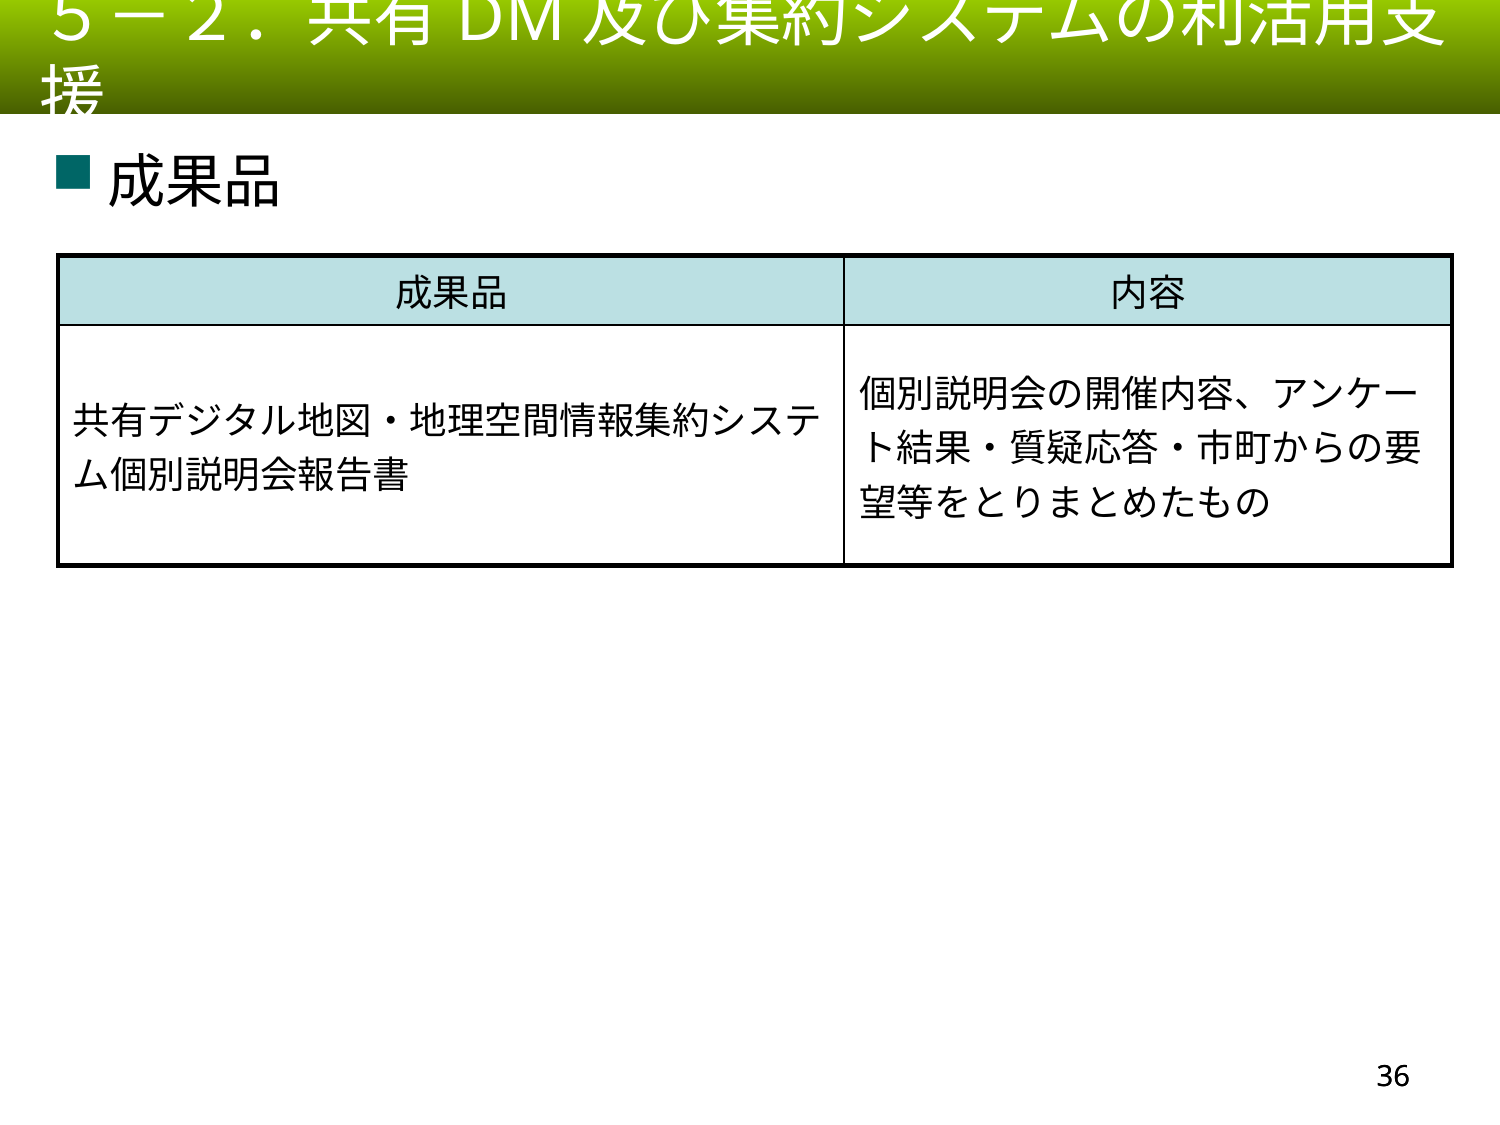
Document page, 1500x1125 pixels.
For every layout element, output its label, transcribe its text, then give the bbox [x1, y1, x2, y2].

table_header 内容 [845, 258, 1450, 324]
table_header 成果品 [60, 258, 843, 324]
table_cell 共有デジタル地図・地理空間情報集約システム個別説明会報告書 [60, 326, 843, 563]
text_box ５－２．共有DM及び集約システムの利活用支援 [25, 12, 1471, 96]
text_box 成果品 [36, 137, 1459, 225]
table_cell 個別説明会の開催内容、アンケート結果・質疑応答・市町からの要望等をとりまとめたもの [845, 326, 1450, 563]
text_box 35 [1074, 1050, 1425, 1106]
